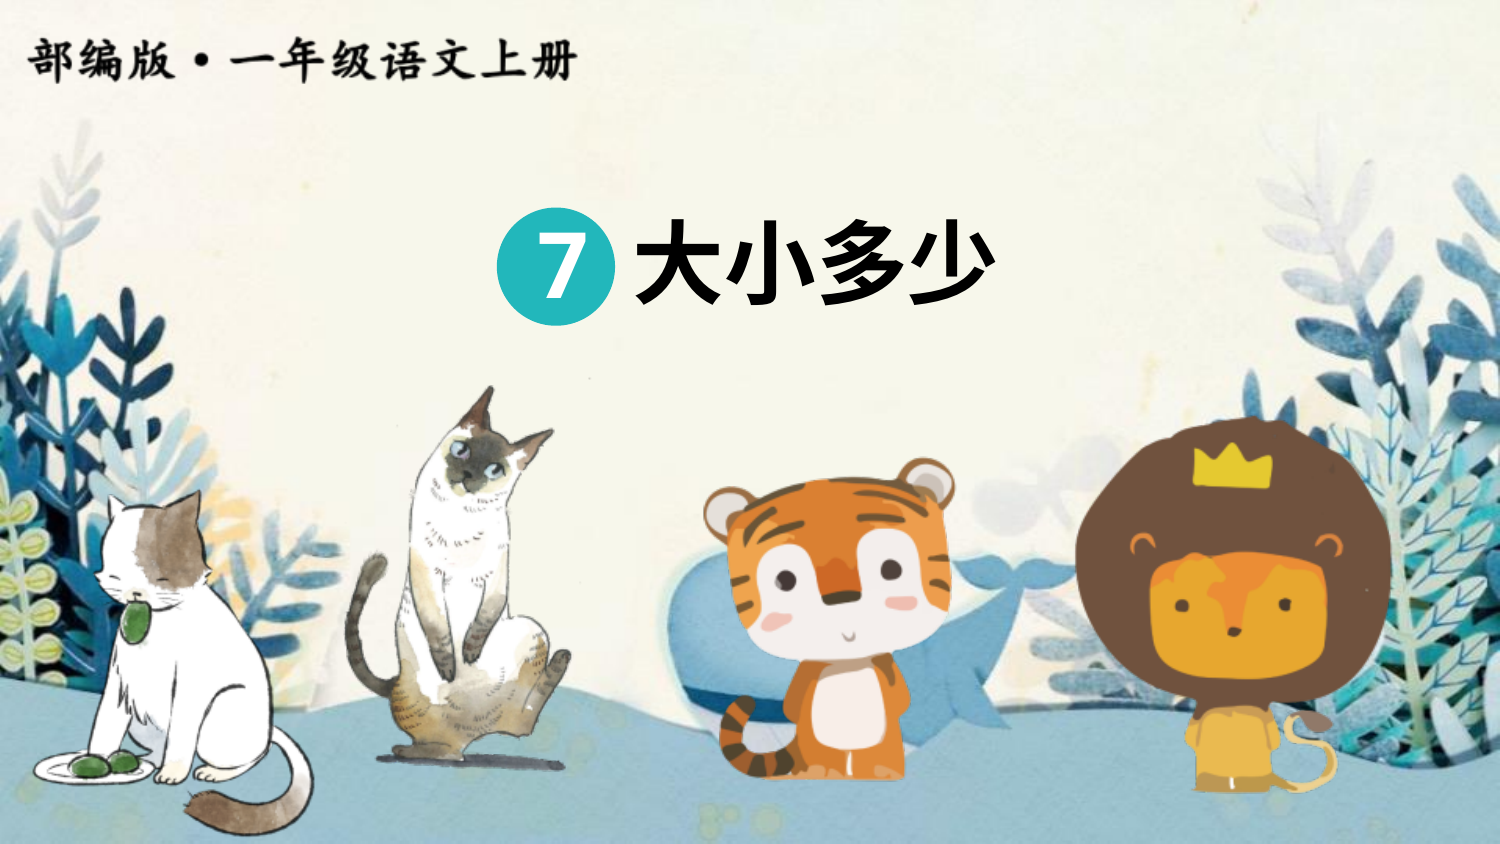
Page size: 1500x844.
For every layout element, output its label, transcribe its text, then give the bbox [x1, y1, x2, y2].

text_box 大小多少 [617, 198, 1124, 326]
text_box 7 [505, 213, 607, 311]
text_box [496, 207, 616, 326]
picture [0, 0, 1500, 844]
